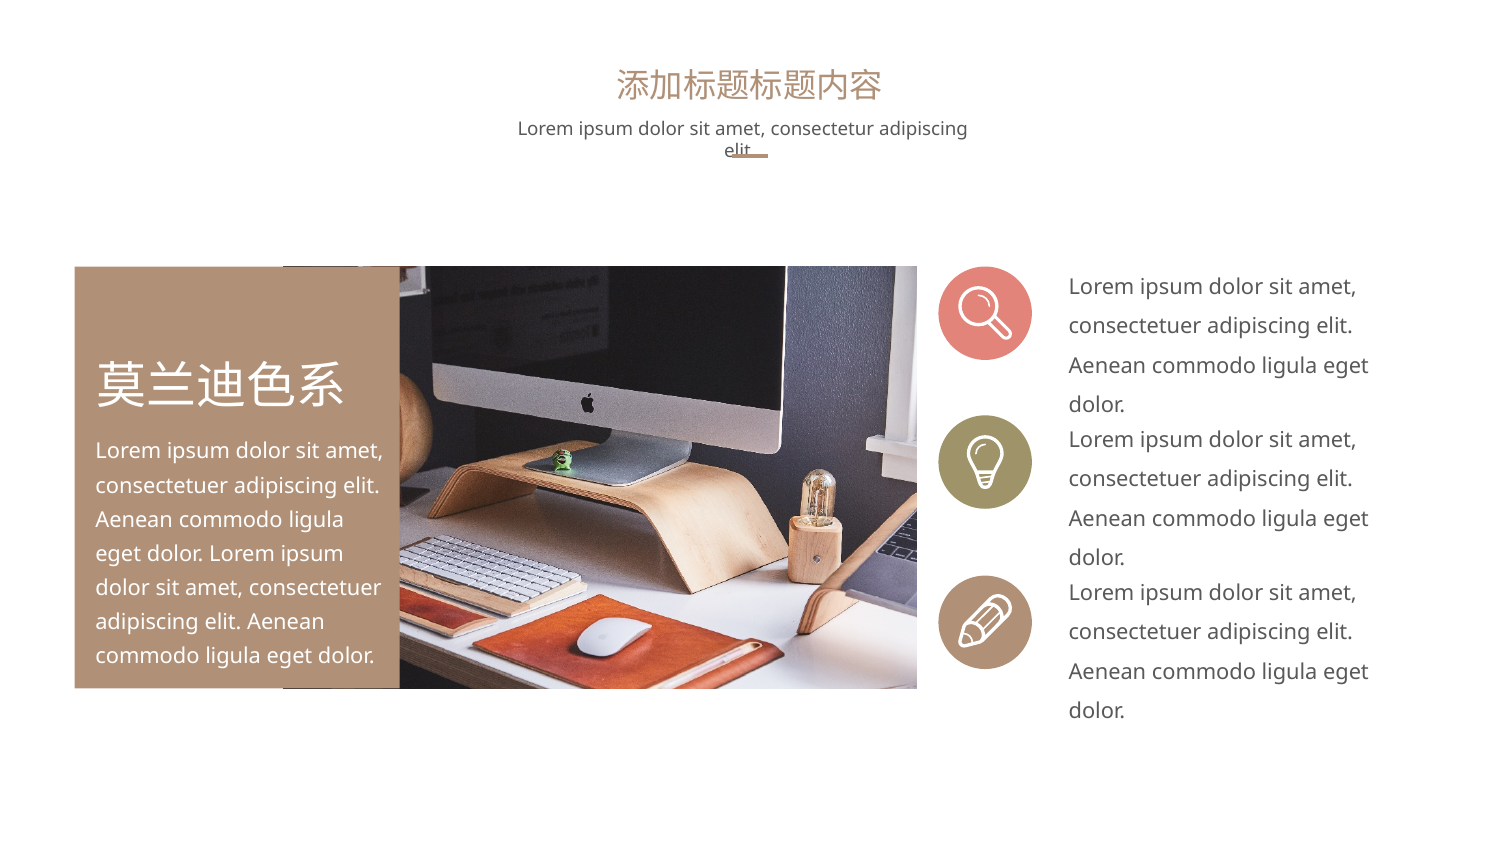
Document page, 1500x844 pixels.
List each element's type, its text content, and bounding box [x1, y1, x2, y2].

text_box [958, 594, 1013, 648]
text_box [937, 414, 1033, 510]
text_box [958, 286, 1013, 340]
picture [283, 266, 917, 689]
text_box Lorem ipsum dolor sit amet, consectetuer adipiscing elit. Aenean commodo ligula eget dolor. [1053, 558, 1446, 731]
text_box [74, 265, 401, 689]
text_box 莫兰迪色系 [82, 346, 283, 421]
text_box Lorem ipsum dolor sit amet, consectetur adipiscing elit. [501, 109, 999, 169]
text_box Lorem ipsum dolor sit amet, consectetuer adipiscing elit. Aenean commodo ligula eget dolor. [1053, 252, 1446, 405]
text_box Lorem ipsum dolor sit amet, consectetuer adipiscing elit. Aenean commodo ligula eget dolor. Lorem ipsum dolor sit amet, consectetuer adipiscing elit. Aenean commodo ligula eget dolor. [80, 421, 283, 676]
text_box Lorem ipsum dolor sit amet, consectetuer adipiscing elit. Aenean commodo ligula eget dolor. [1053, 405, 1446, 558]
text_box 添加标题标题内容 [602, 56, 898, 109]
text_box [937, 265, 1033, 361]
text_box [937, 574, 1033, 671]
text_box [966, 435, 1004, 489]
